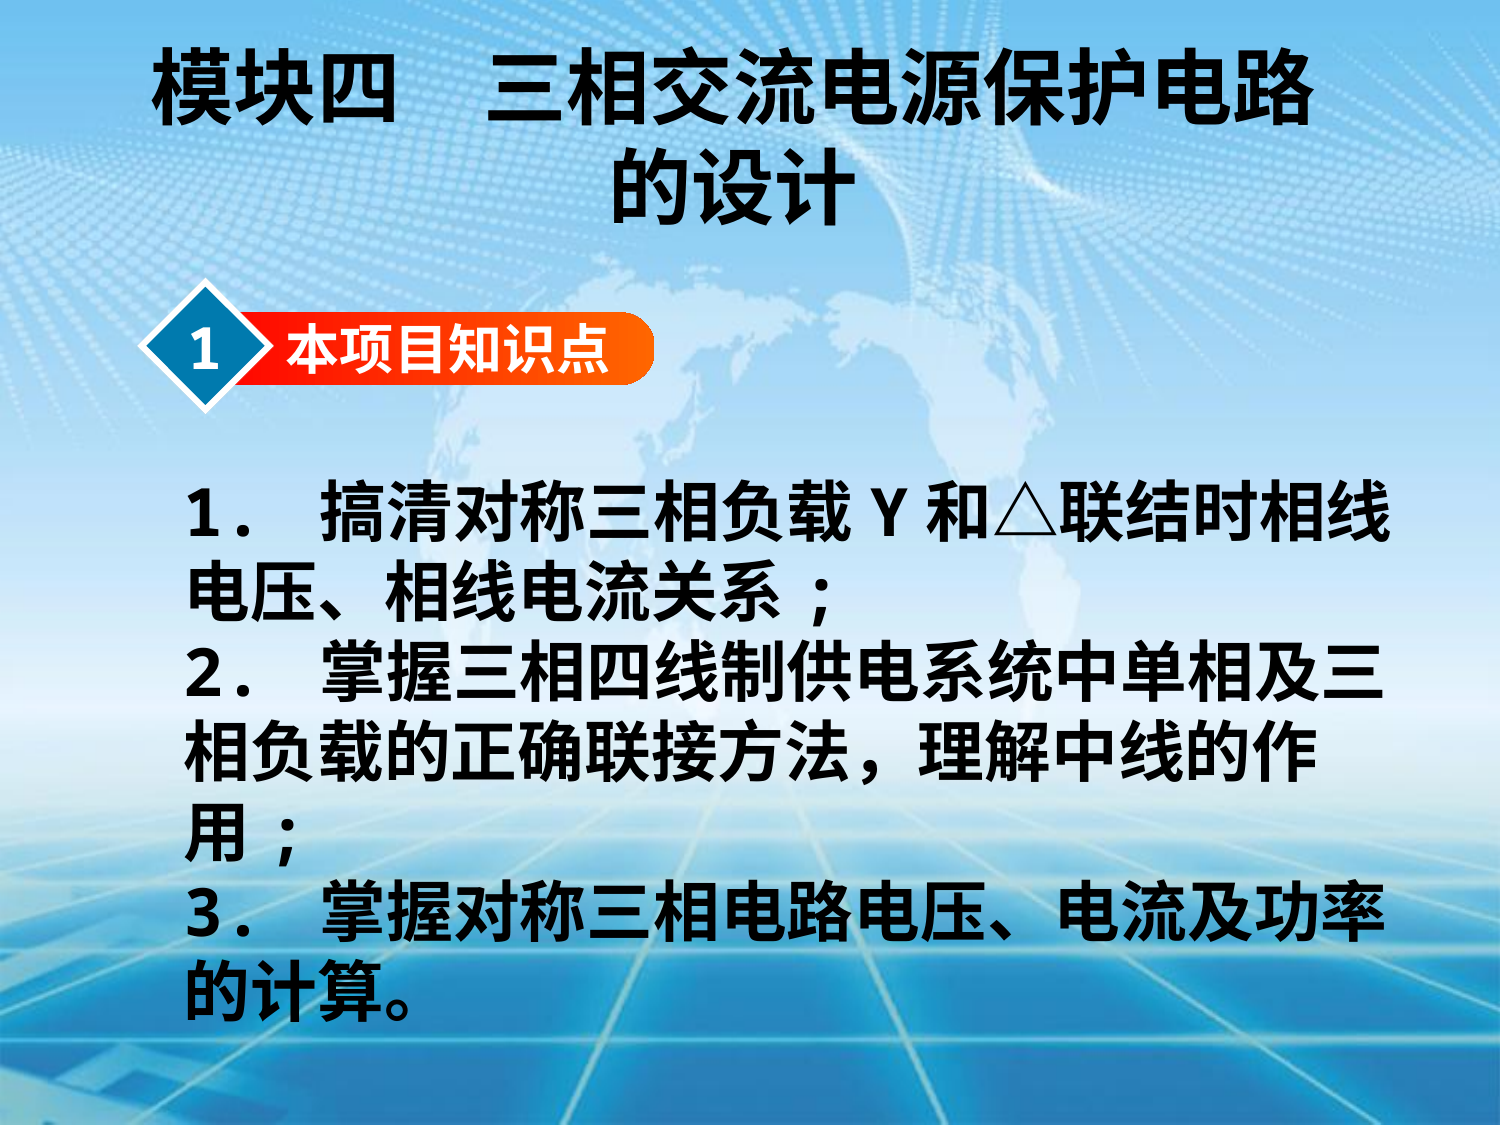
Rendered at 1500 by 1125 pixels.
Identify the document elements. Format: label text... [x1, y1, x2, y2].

text_box 1. 搞清对称三相负载Y和△联结时相线电压、相线电流关系; 2. 掌握三相四线制供电系统中单相及三相负载的正确联接方法，理解中线的作用; 3. 掌握对称三相电路电压、电流及功率的计算。 [169, 462, 1441, 1038]
picture [0, 0, 1500, 1125]
text_box [642, 320, 655, 377]
text_box 本项目知识点 [271, 307, 642, 388]
text_box 模块四 三相交流电源保护电路的设计 [123, 41, 1343, 229]
text_box [233, 312, 271, 385]
text_box 1 [141, 282, 270, 410]
